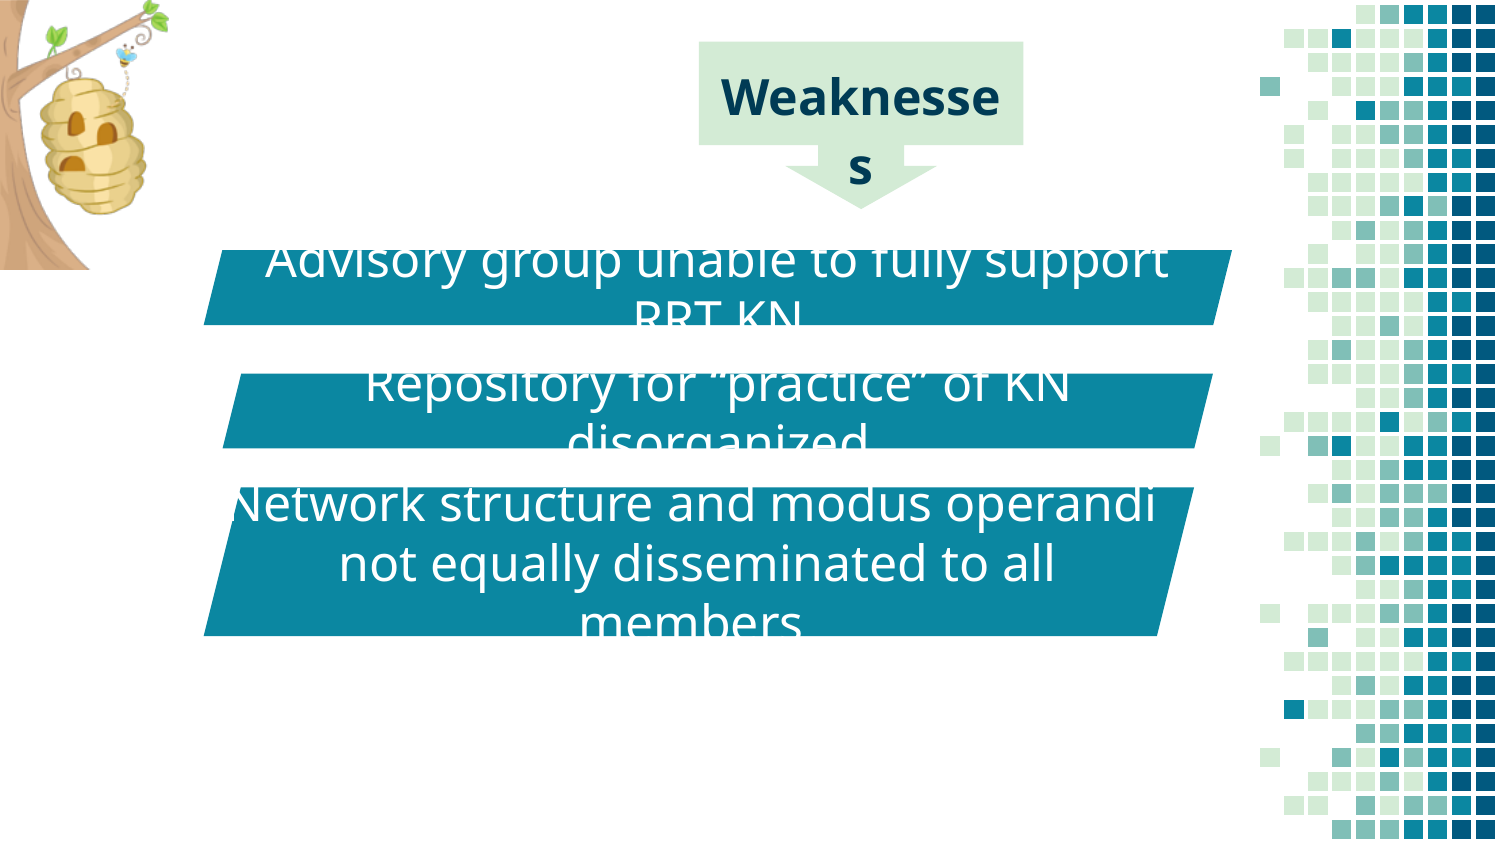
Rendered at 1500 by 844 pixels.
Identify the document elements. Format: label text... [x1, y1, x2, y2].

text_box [203, 249, 1233, 326]
text_box Network structure and modus operandi not equally disseminated to all members [210, 496, 1186, 627]
picture [0, 0, 169, 270]
text_box [238, 487, 1195, 520]
text_box Weaknesses [698, 41, 1024, 145]
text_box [222, 373, 1214, 449]
text_box [698, 145, 1024, 210]
text_box [203, 610, 1160, 637]
